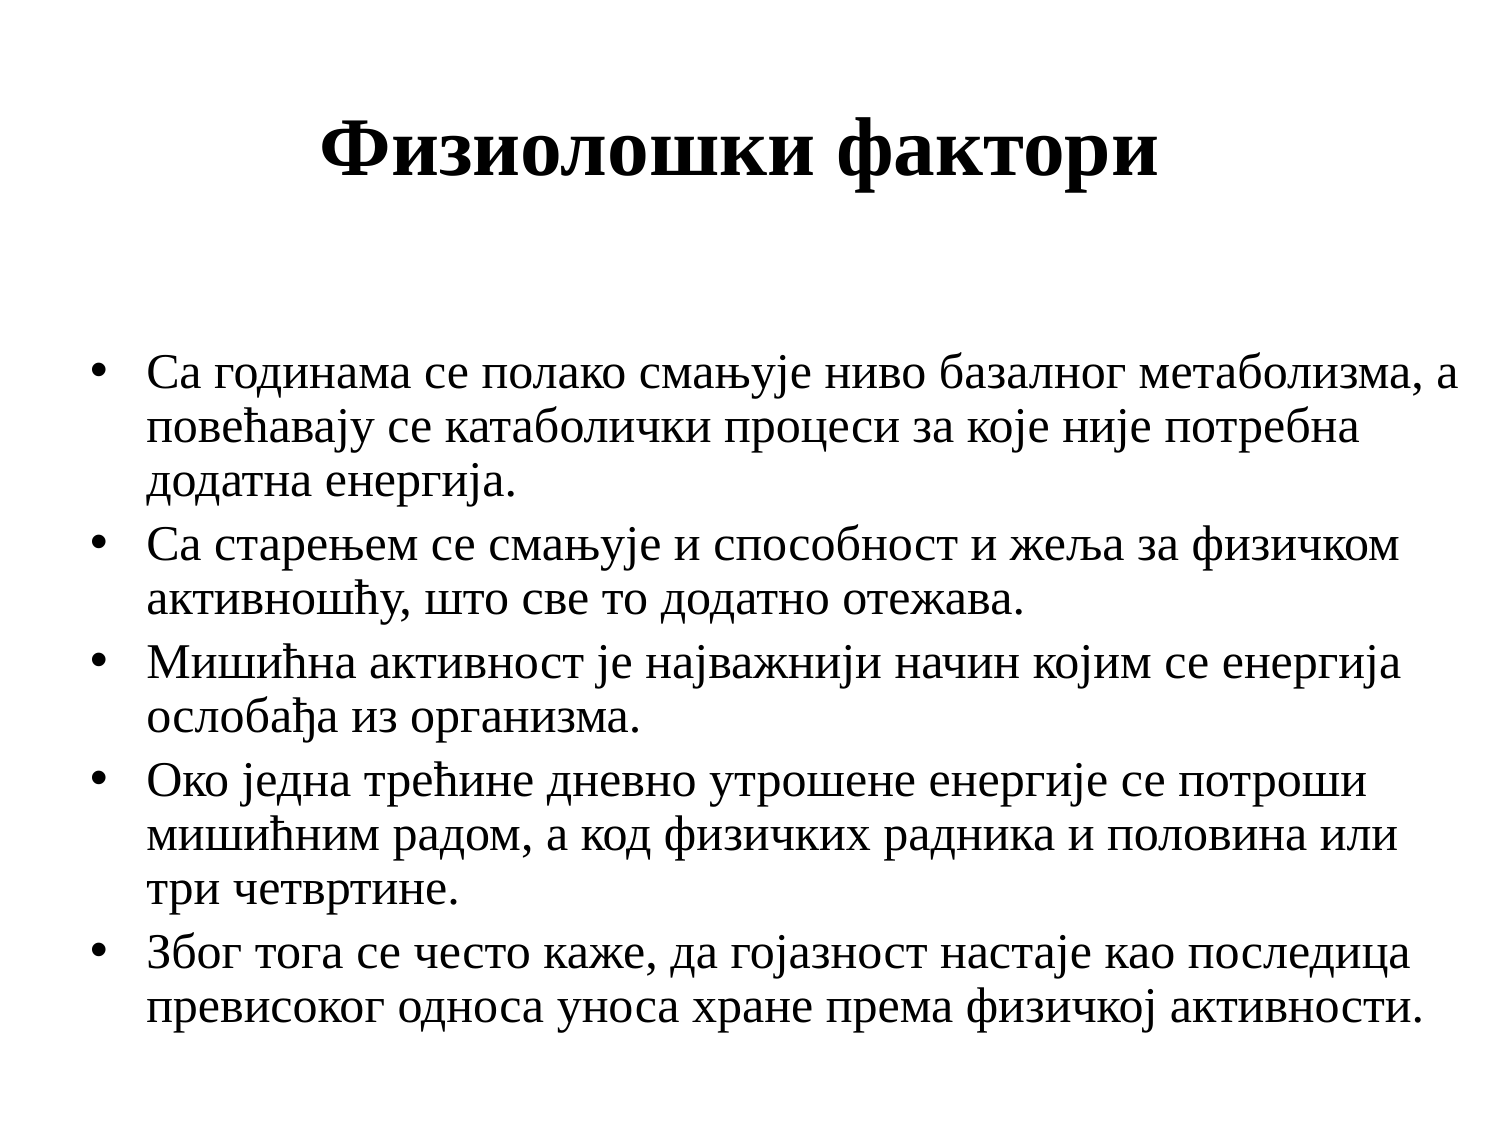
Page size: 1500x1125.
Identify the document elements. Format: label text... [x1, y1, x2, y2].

title Физиолошки фактори [75, 45, 1425, 233]
list Са годинама се полако смањује ниво базалног метаболизма, а повећавају се катаболички процеси за које није потребна додатна енергија. Са старењем се смањује и способност и жеља за физичком активношћу, што све то додатно отежава. Мишићна активност је најважнији начин којим се енергија ослобађа из организма. Око једна трећине дневно утрошене енергије се потроши мишићним радом, а код физичких радника и половина или три четвртине. Због тога се често каже, да гојазност настаје као последица превисоког односа уноса хране према физичкој активности. [75, 338, 1475, 1125]
